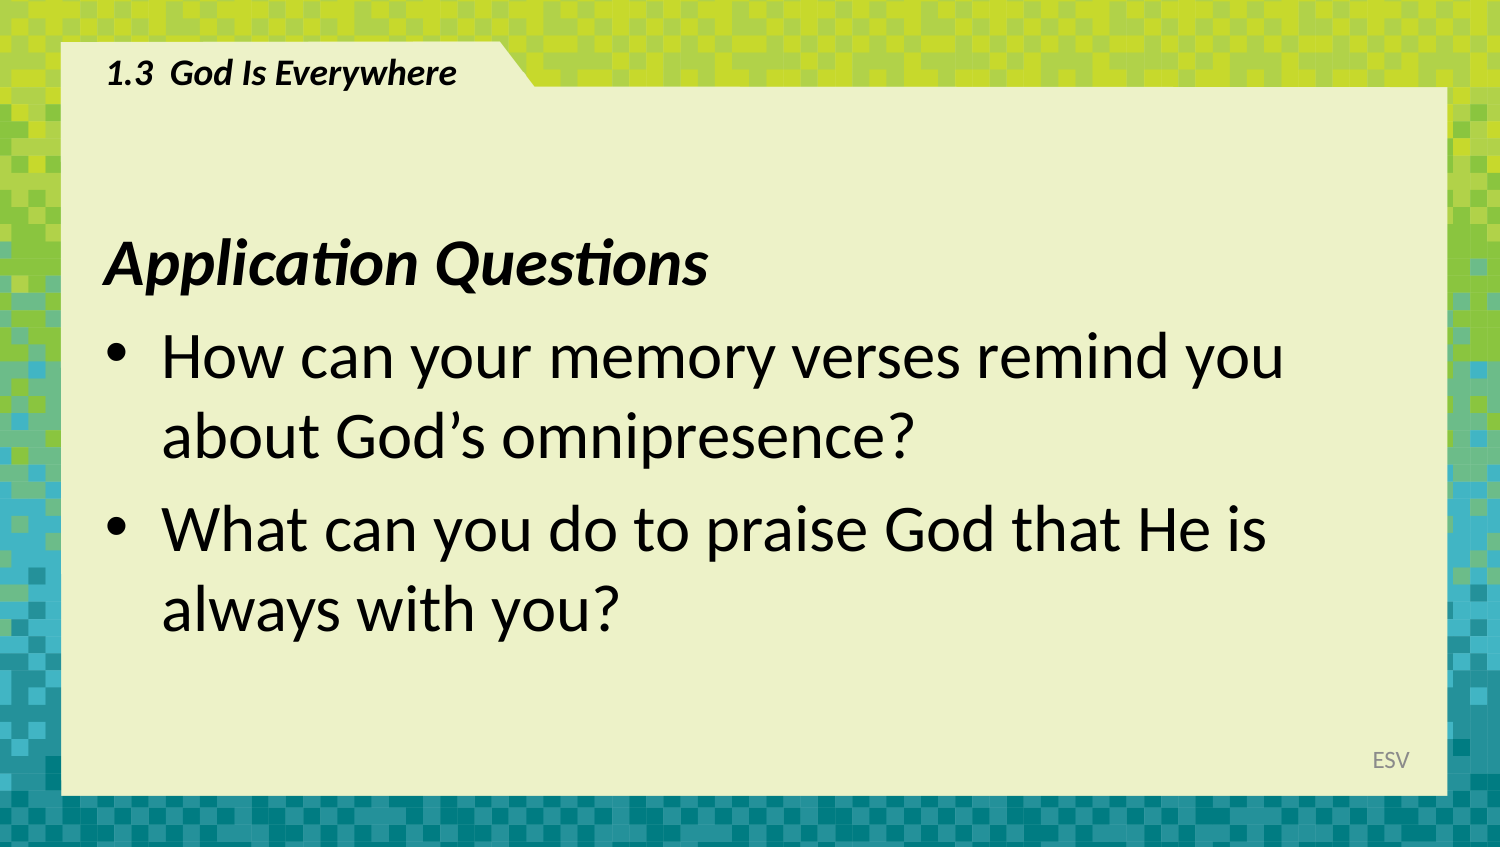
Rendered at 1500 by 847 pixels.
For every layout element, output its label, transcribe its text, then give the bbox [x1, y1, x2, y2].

list Application Questions How can your memory verses remind you about God’s omnipresence? What can you do to praise God that He is always with you? [89, 141, 1403, 722]
picture [0, 0, 1500, 847]
title 1.3 God Is Everywhere [89, 33, 1420, 108]
footer ESV [950, 736, 1425, 782]
